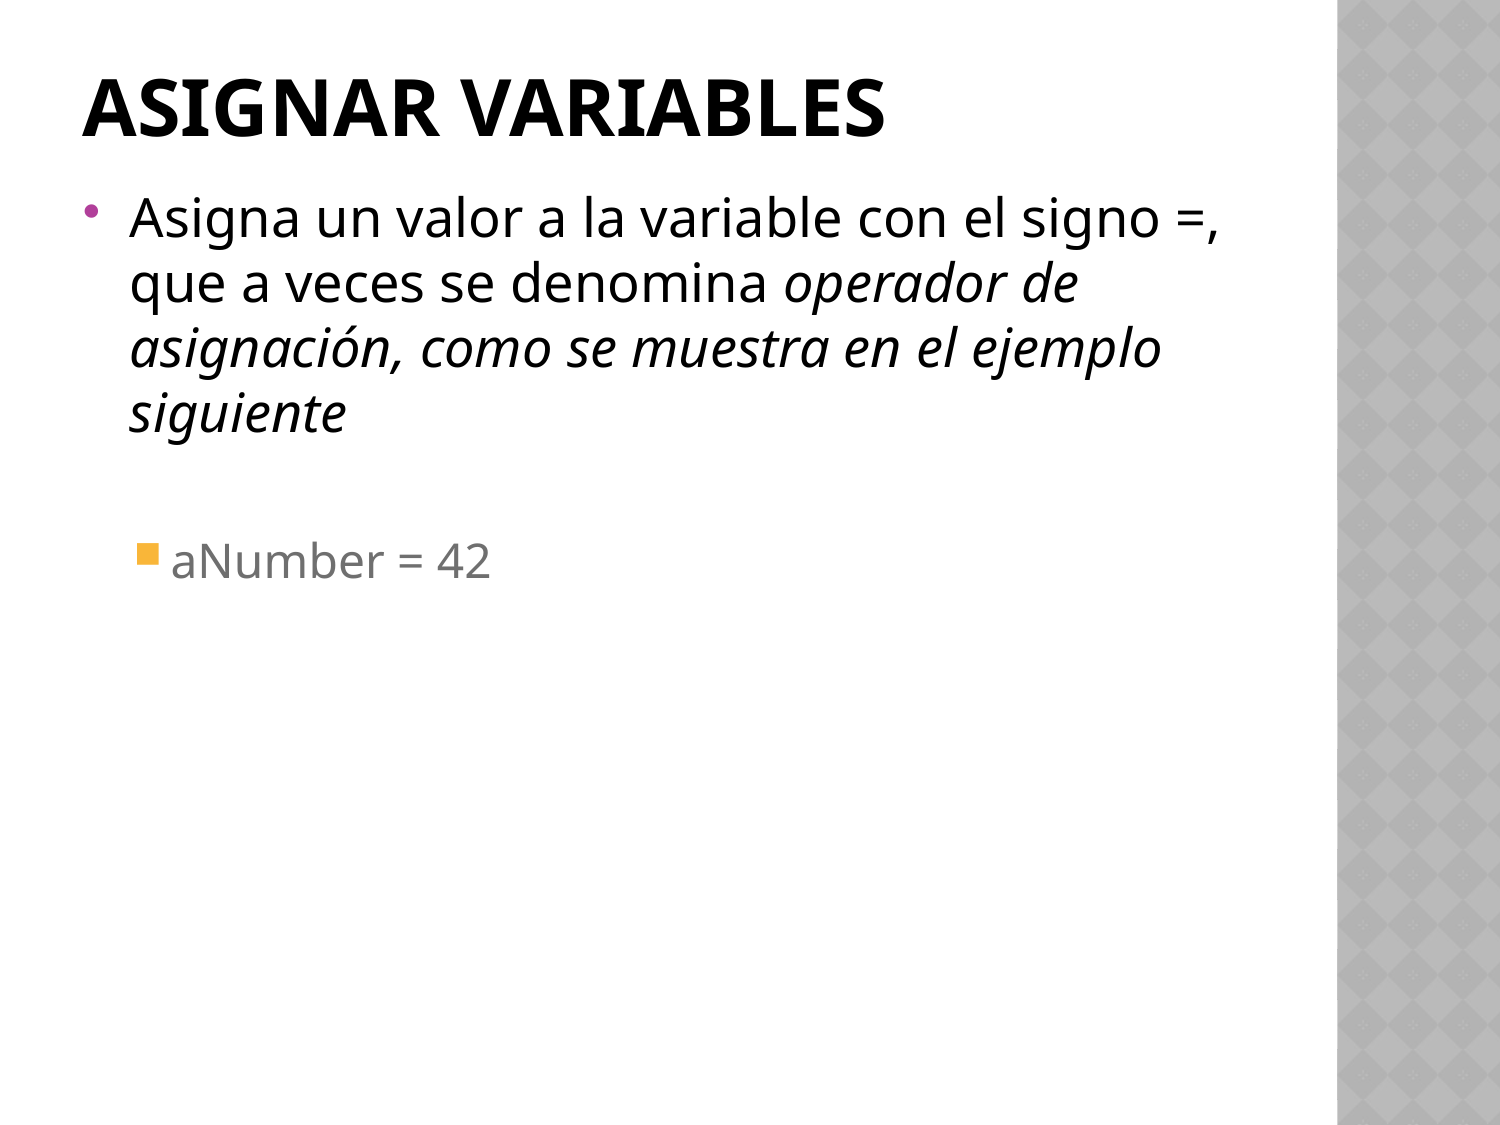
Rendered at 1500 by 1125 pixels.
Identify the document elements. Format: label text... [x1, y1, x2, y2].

title Asignar variables [75, 52, 1263, 153]
list Asigna un valor a la variable con el signo =, que a veces se denomina operador de asignación, como se muestra en el ejemplo siguiente aNumber = 42 [70, 175, 1258, 1032]
